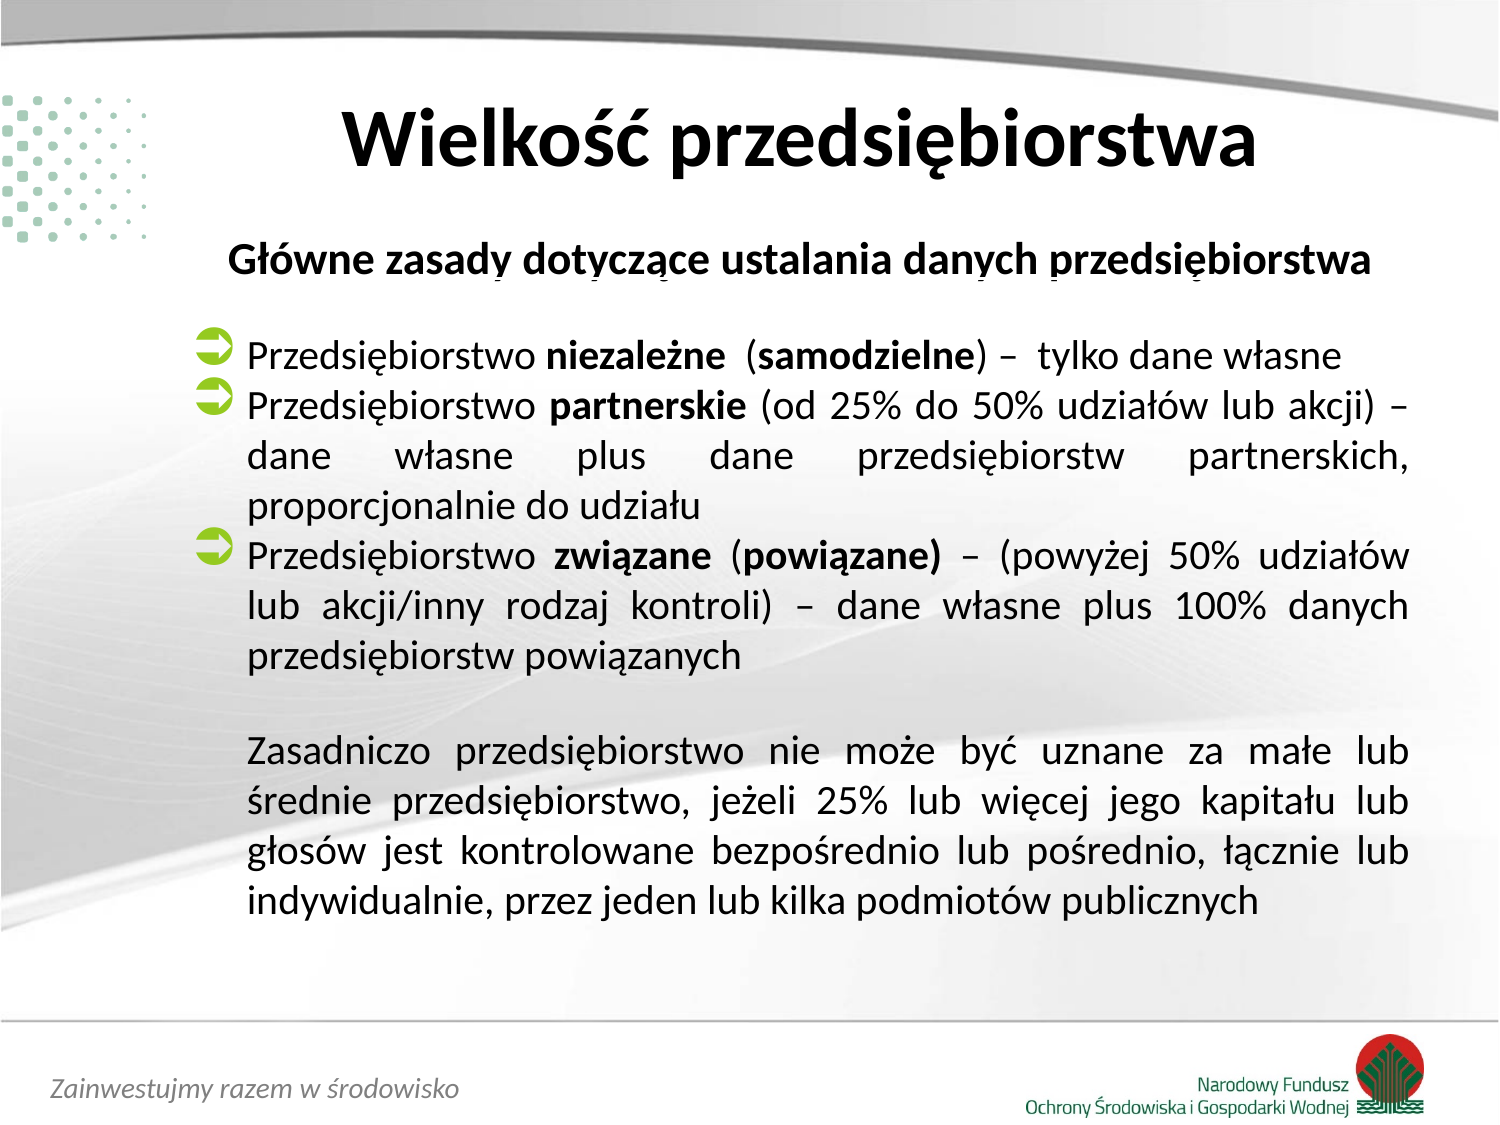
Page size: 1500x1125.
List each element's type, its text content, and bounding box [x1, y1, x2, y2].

picture [0, 0, 1499, 1023]
text_box Wielkość przedsiębiorstwa [175, 58, 1425, 208]
text_box Główne zasady dotyczące ustalania danych przedsiębiorstwa Przedsiębiorstwo niezależne (samodzielne) – tylko dane własne Przedsiębiorstwo partnerskie (od 25% do 50% udziałów lub akcji) – dane własne plus dane przedsiębiorstw partnerskich, proporcjonalnie do udziału Przedsiębiorstwo związane (powiązane) – (powyżej 50% udziałów lub akcji/inny rodzaj kontroli) – dane własne plus 100% danych przedsiębiorstw powiązanych Zasadniczo przedsiębiorstwo nie może być uznane za małe lub średnie przedsiębiorstwo, jeżeli 25% lub więcej jego kapitału lub głosów jest kontrolowane bezpośrednio lub pośrednio, łącznie lub indywidualnie, przez jeden lub kilka podmiotów publicznych [175, 231, 1425, 1023]
picture [1026, 1034, 1424, 1118]
